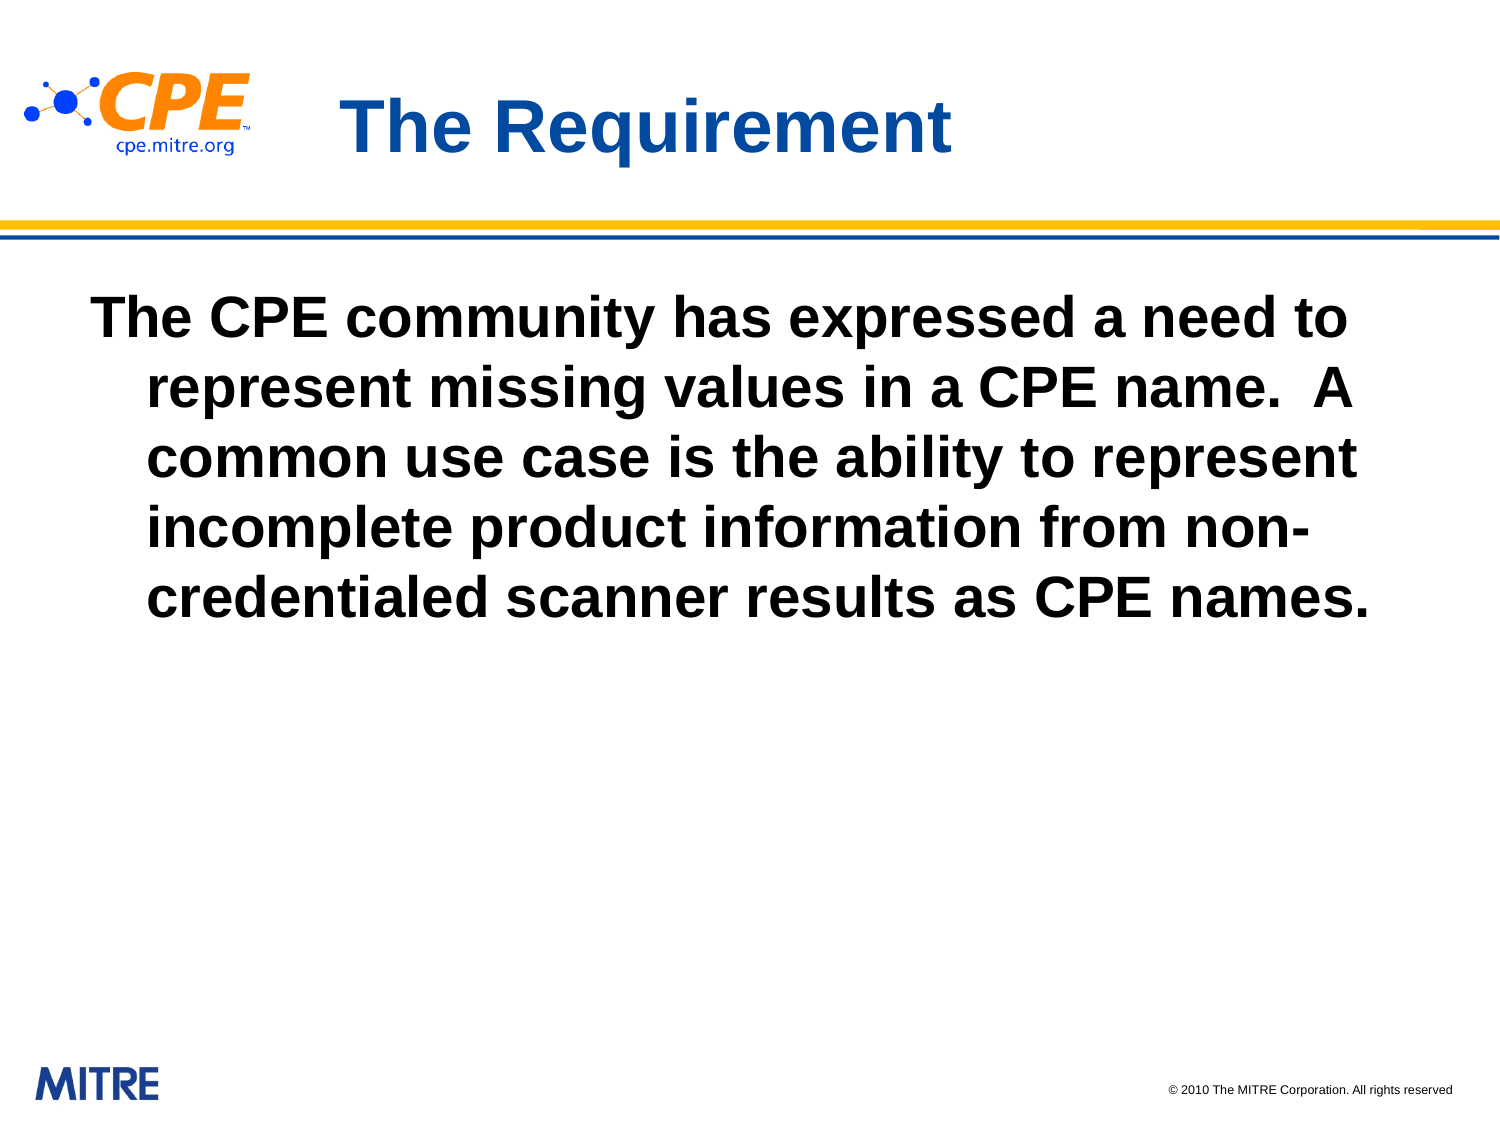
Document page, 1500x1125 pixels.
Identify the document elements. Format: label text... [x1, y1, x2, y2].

title The Requirement [324, 44, 1438, 201]
list The CPE community has expressed a need to represent missing values in a CPE name. A common use case is the ability to represent incomplete product information from non-credentialed scanner results as CPE names. [74, 271, 1426, 990]
picture [24, 72, 250, 156]
picture [30, 1064, 163, 1106]
